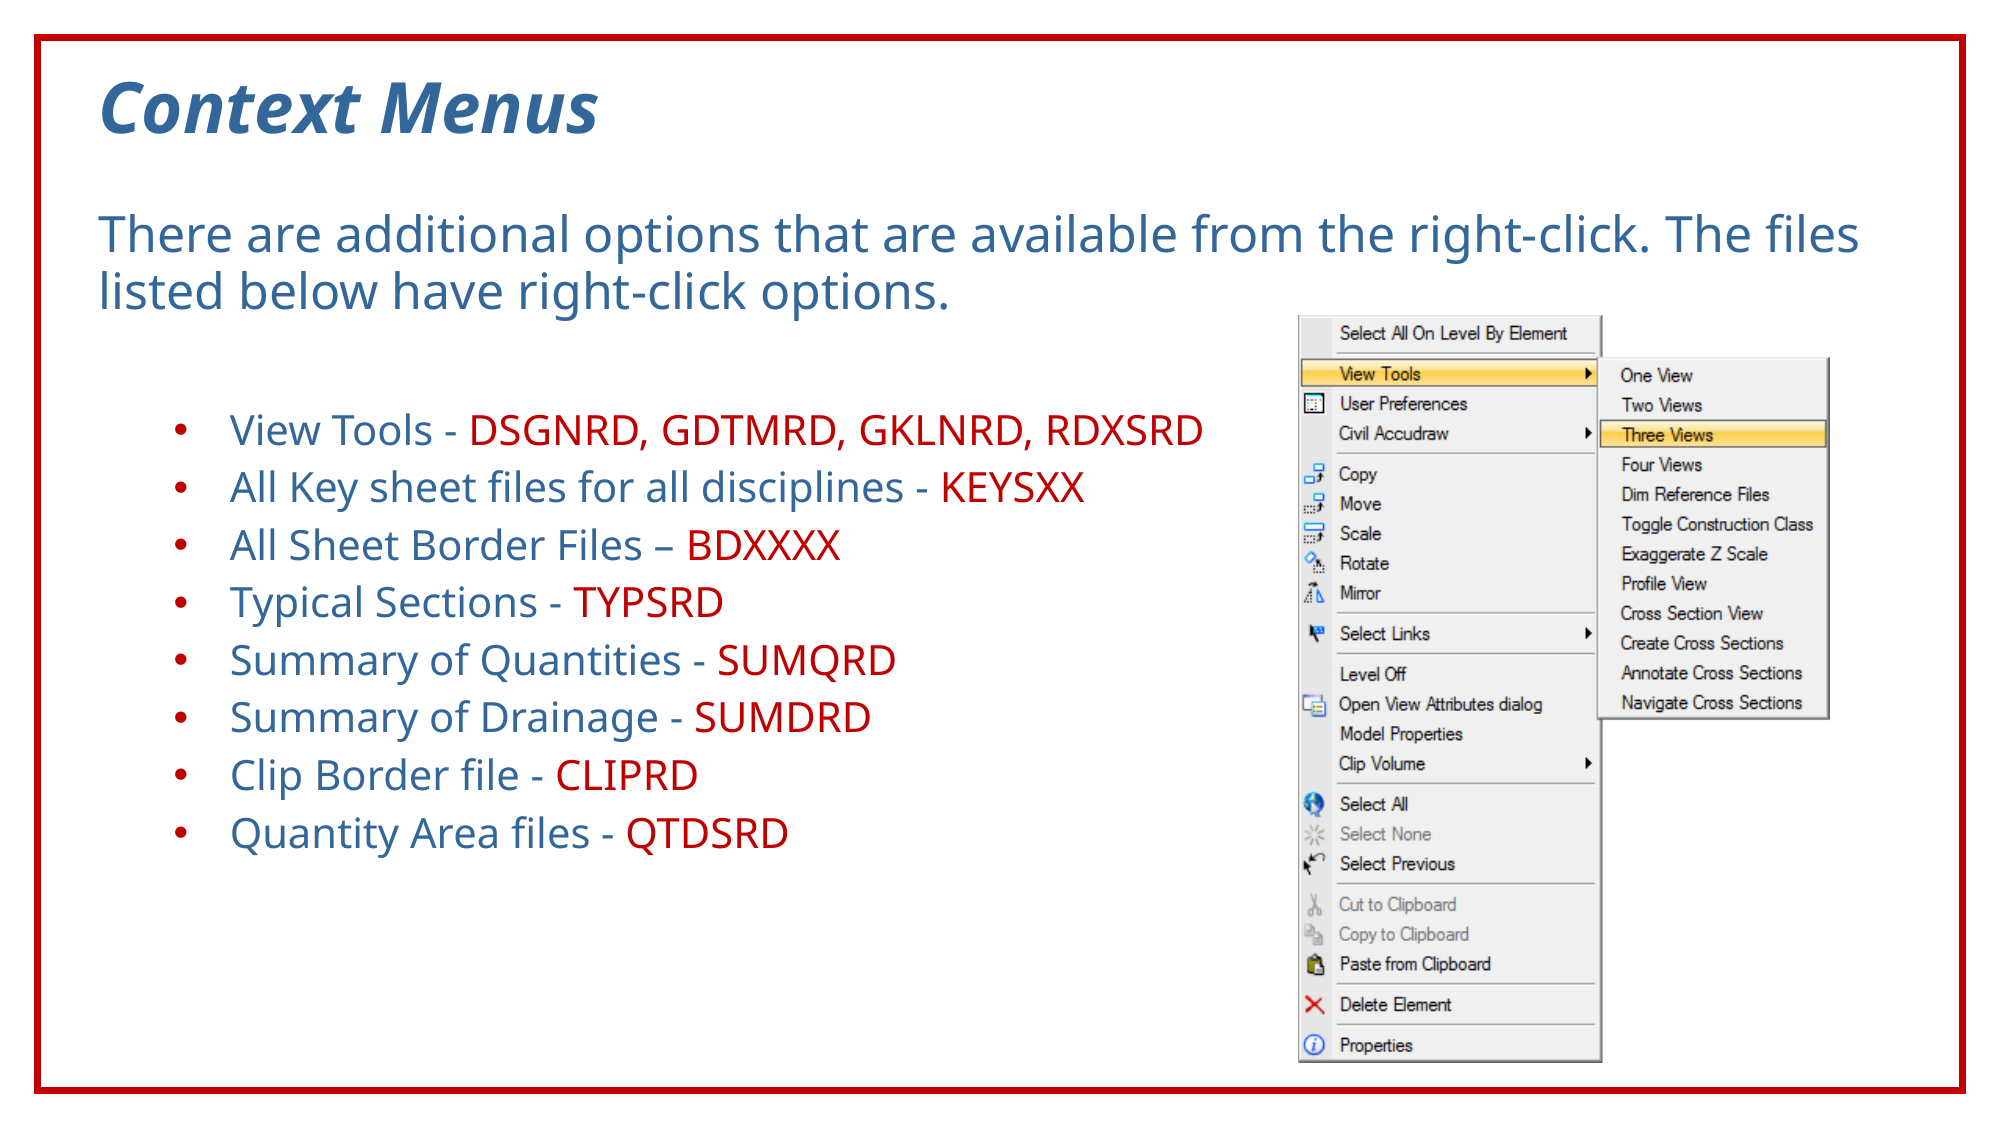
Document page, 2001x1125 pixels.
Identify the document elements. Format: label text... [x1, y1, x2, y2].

list There are additional options that are available from the right-click. The files listed below have right-click options. View Tools - DSGNRD, GDTMRD, GKLNRD, RDXSRD All Key sheet files for all disciplines - KEYSXX All Sheet Border Files – BDXXXX Typical Sections - TYPSRD Summary of Quantities - SUMQRD Summary of Drainage - SUMDRD Clip Border file - CLIPRD Quantity Area files - QTDSRD [83, 199, 1903, 1032]
picture [1297, 315, 1830, 1063]
title Context Menus [83, 68, 1903, 169]
